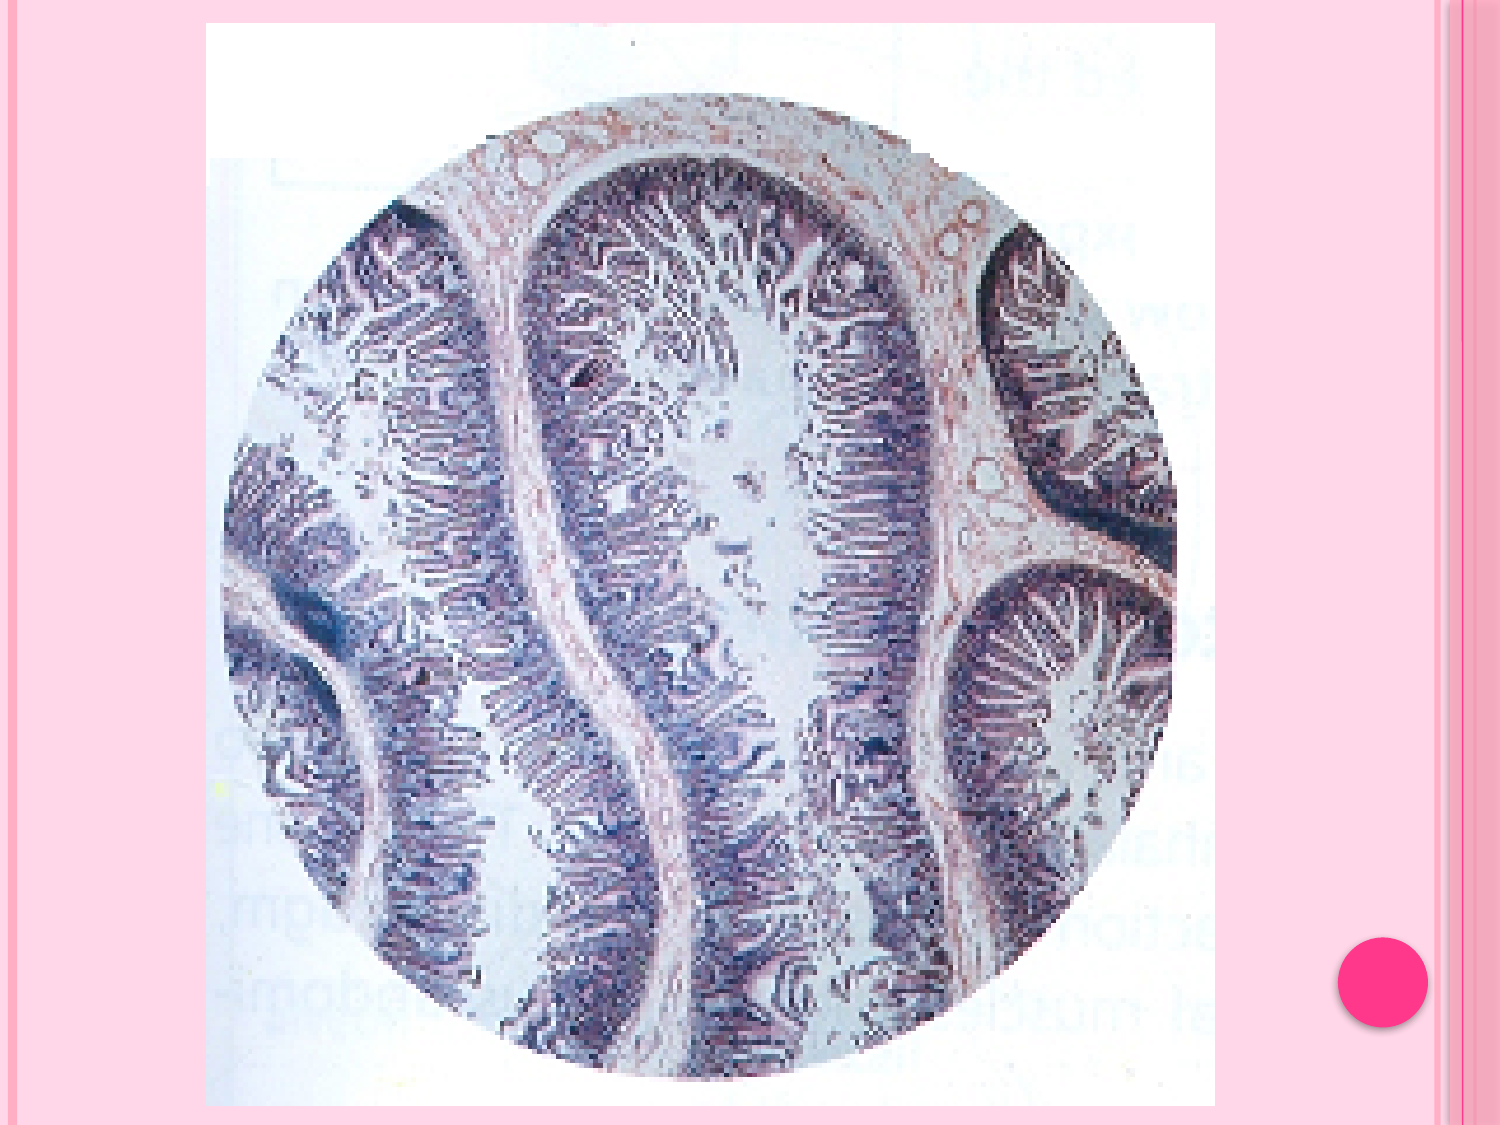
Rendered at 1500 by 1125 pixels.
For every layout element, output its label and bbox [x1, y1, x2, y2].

list [206, 23, 1215, 1107]
